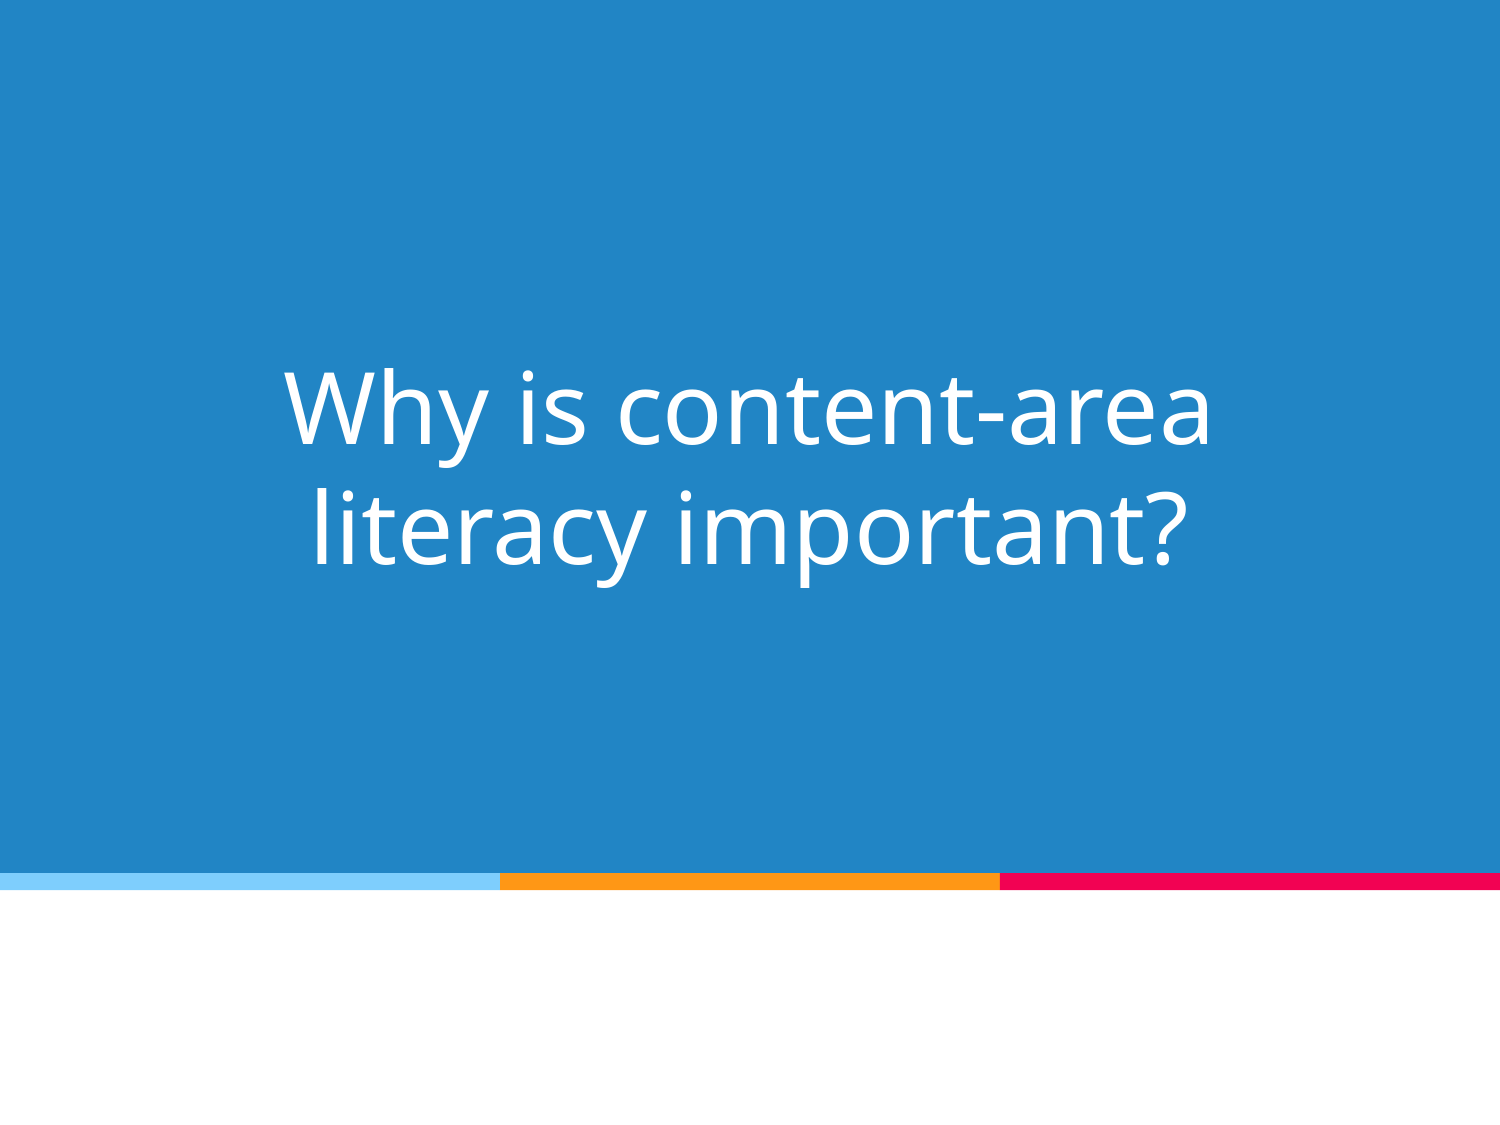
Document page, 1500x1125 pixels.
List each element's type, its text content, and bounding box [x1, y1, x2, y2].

title Why is content-area literacy important? [112, 239, 1388, 600]
